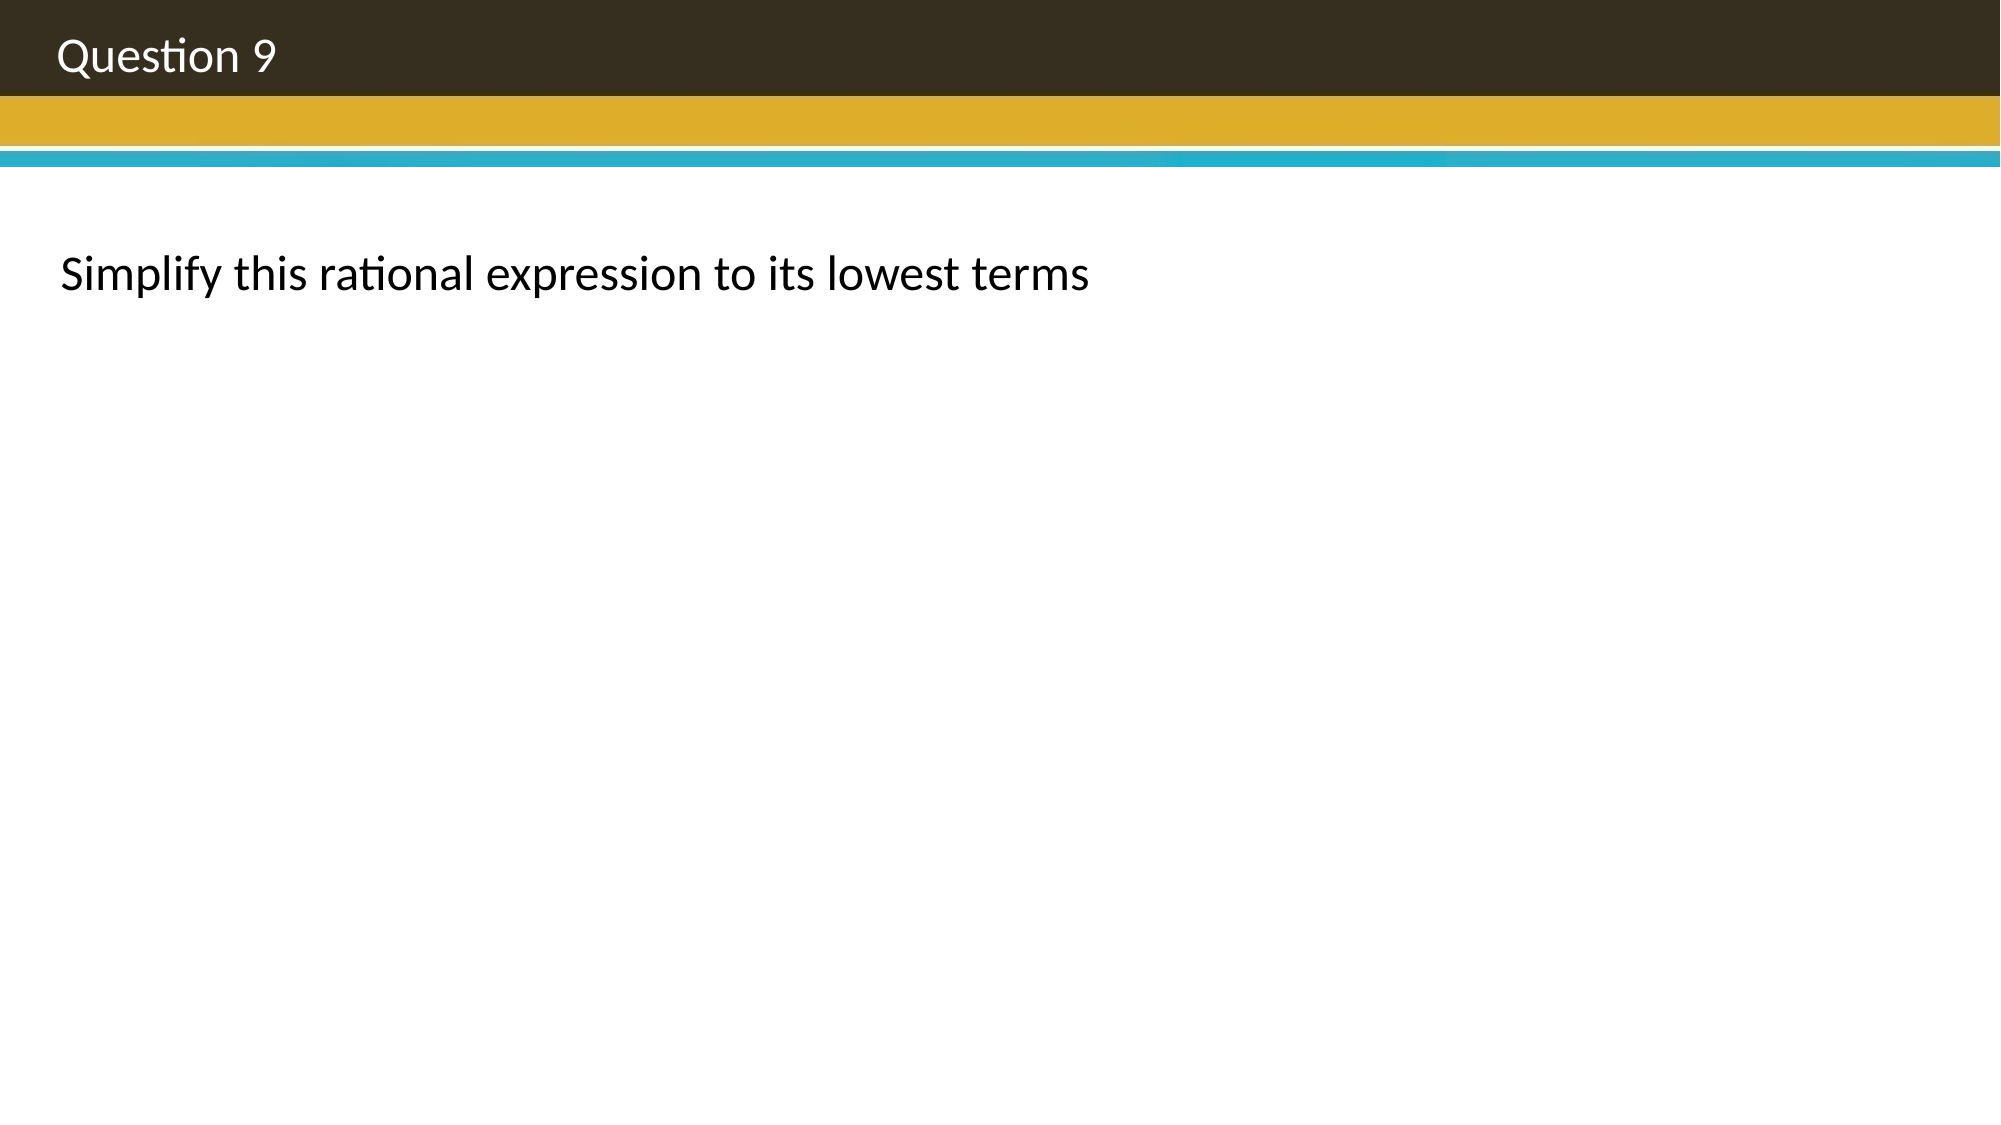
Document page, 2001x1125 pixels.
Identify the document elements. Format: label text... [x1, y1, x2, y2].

text_box Question 9 [41, 14, 293, 90]
picture [0, 0, 2000, 167]
